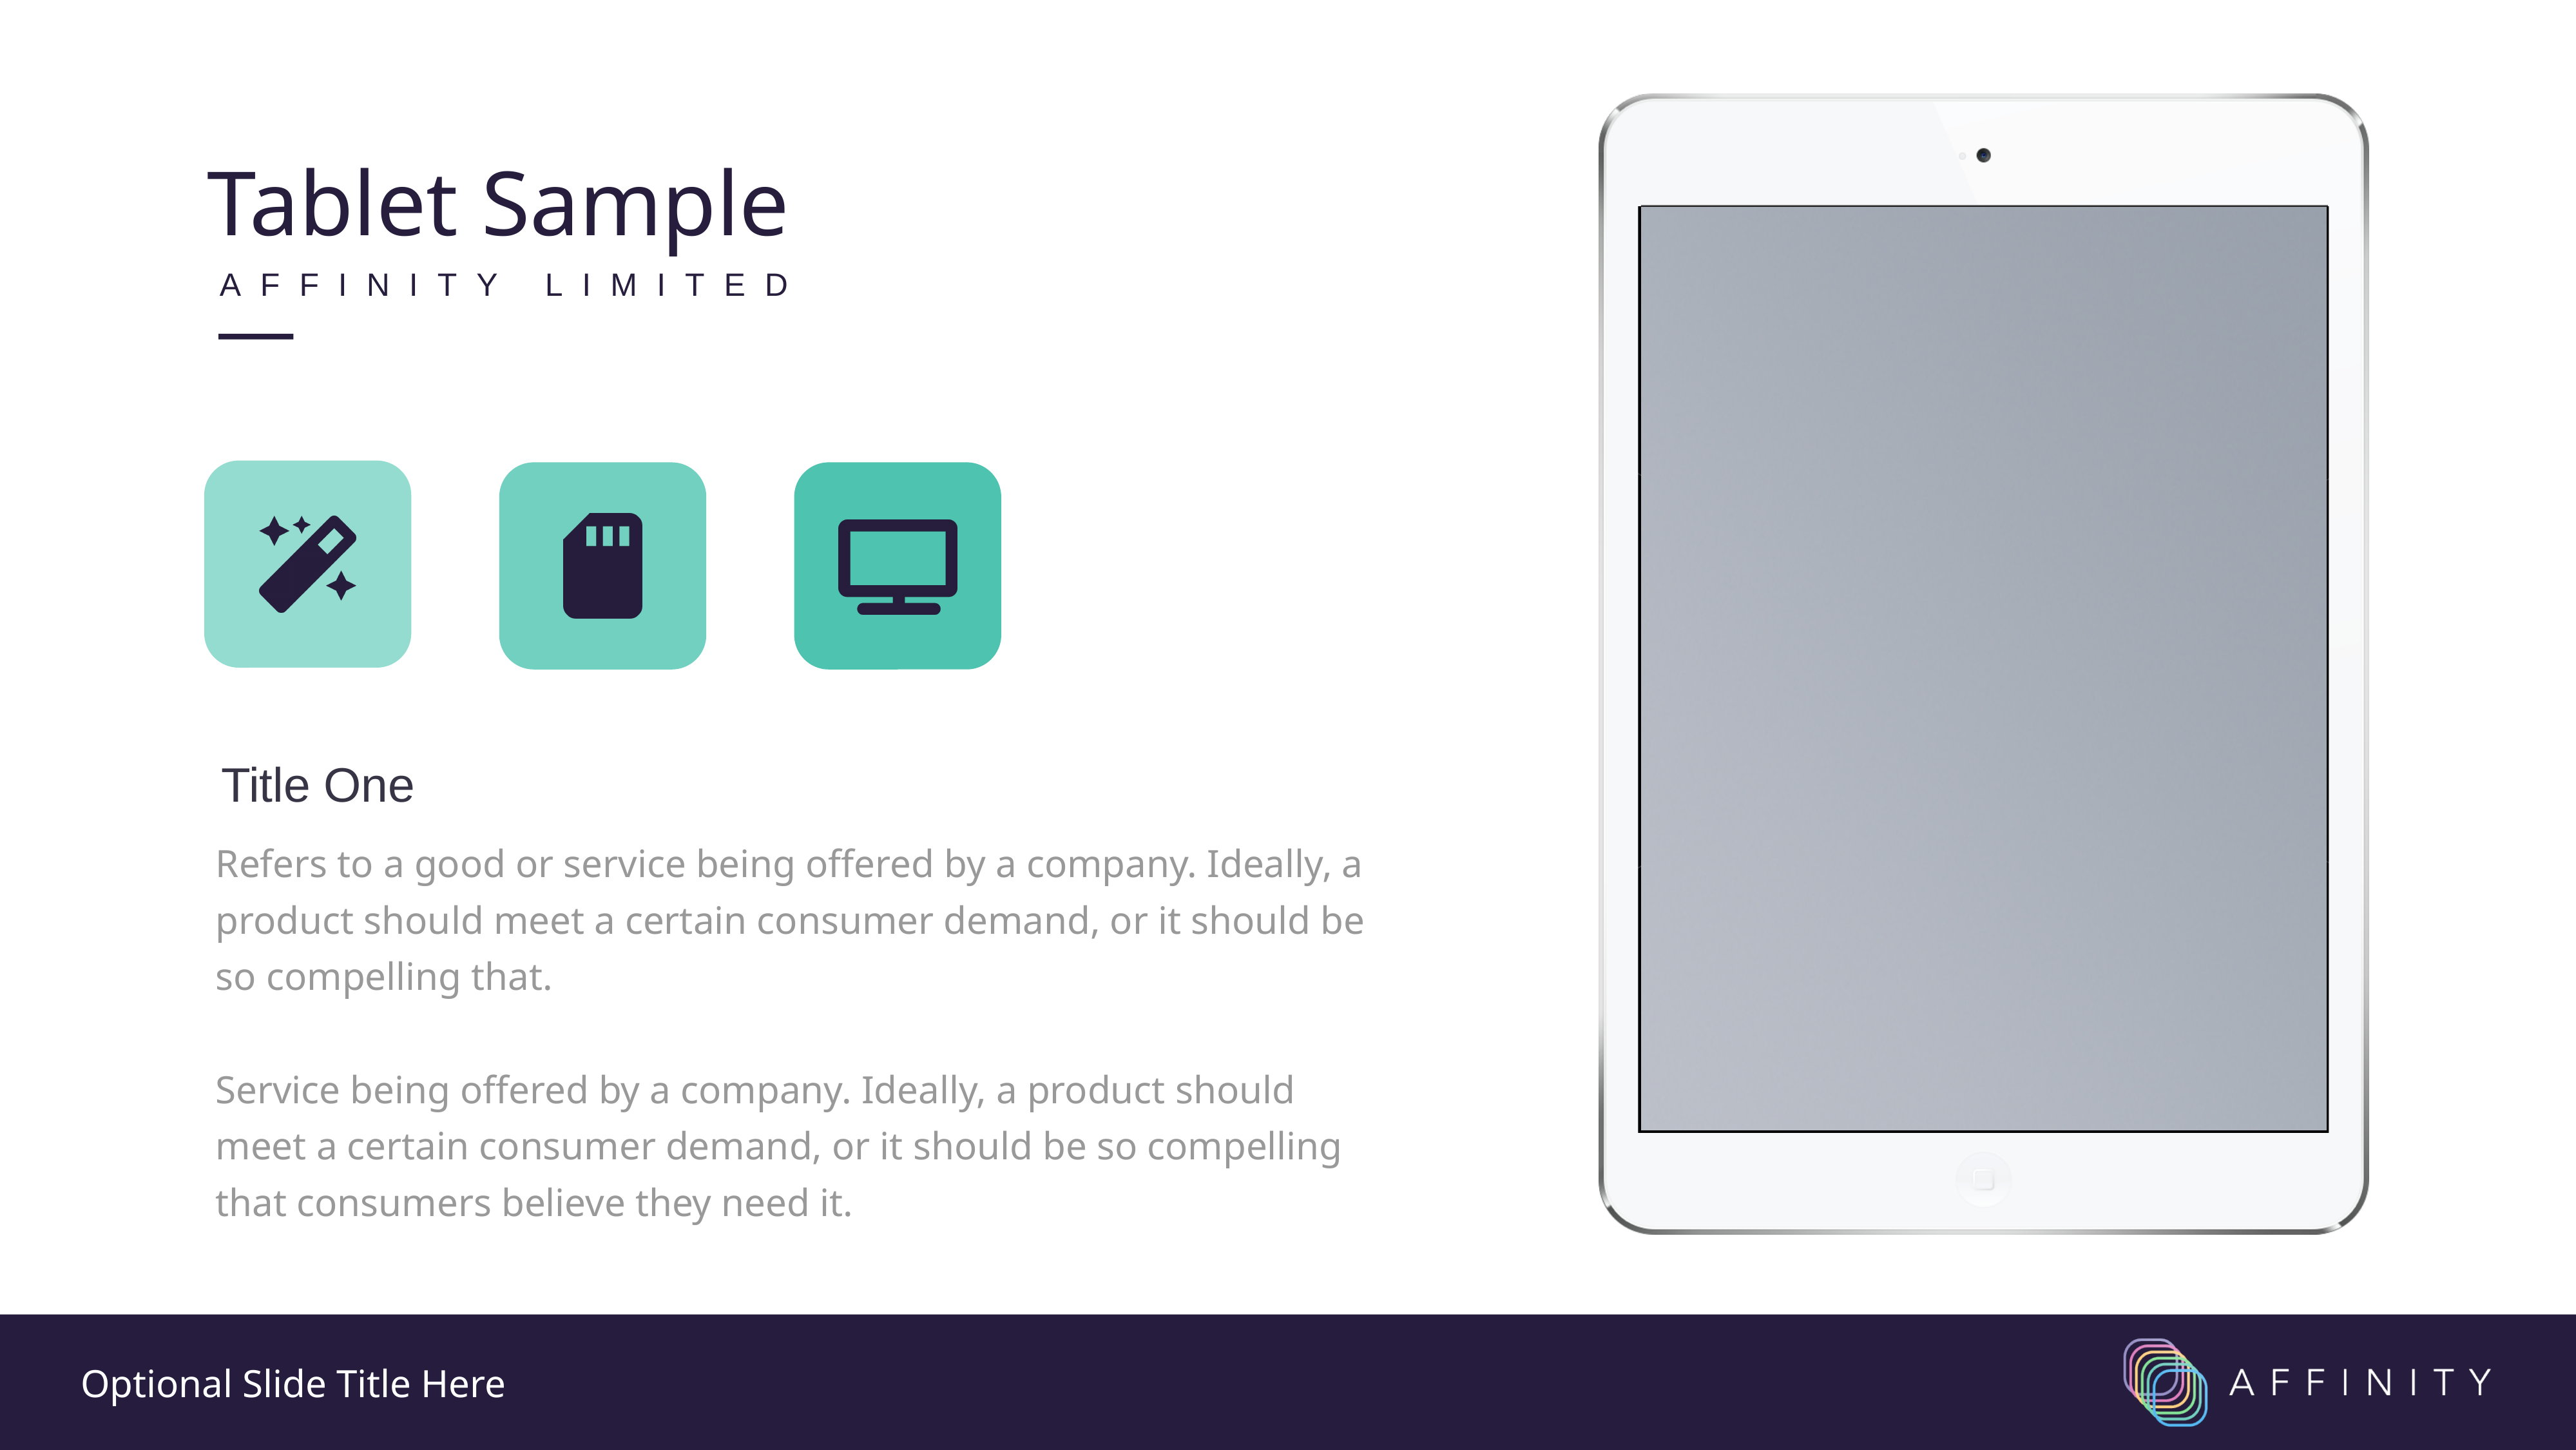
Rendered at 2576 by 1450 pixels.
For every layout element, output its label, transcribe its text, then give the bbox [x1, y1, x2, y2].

picture [1641, 207, 2327, 1130]
text_box AFFINITY LIMITED [215, 258, 1119, 307]
text_box Refers to a good or service being offered by a company. Ideally, a product should meet a certain consumer demand, or it should be so compelling that. Service being offered by a company. Ideally, a product should meet a certain consumer demand, or it should be so compelling that consumers believe they need it. [204, 817, 1393, 1235]
text_box [218, 333, 294, 340]
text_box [1598, 93, 2369, 1235]
text_box [499, 462, 707, 670]
text_box Title One [216, 749, 740, 817]
picture [563, 513, 642, 619]
text_box Optional Slide Title Here [75, 1355, 1131, 1410]
text_box Tablet Sample [202, 142, 1340, 258]
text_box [204, 460, 412, 668]
picture [2121, 1335, 2494, 1430]
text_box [794, 462, 1002, 670]
